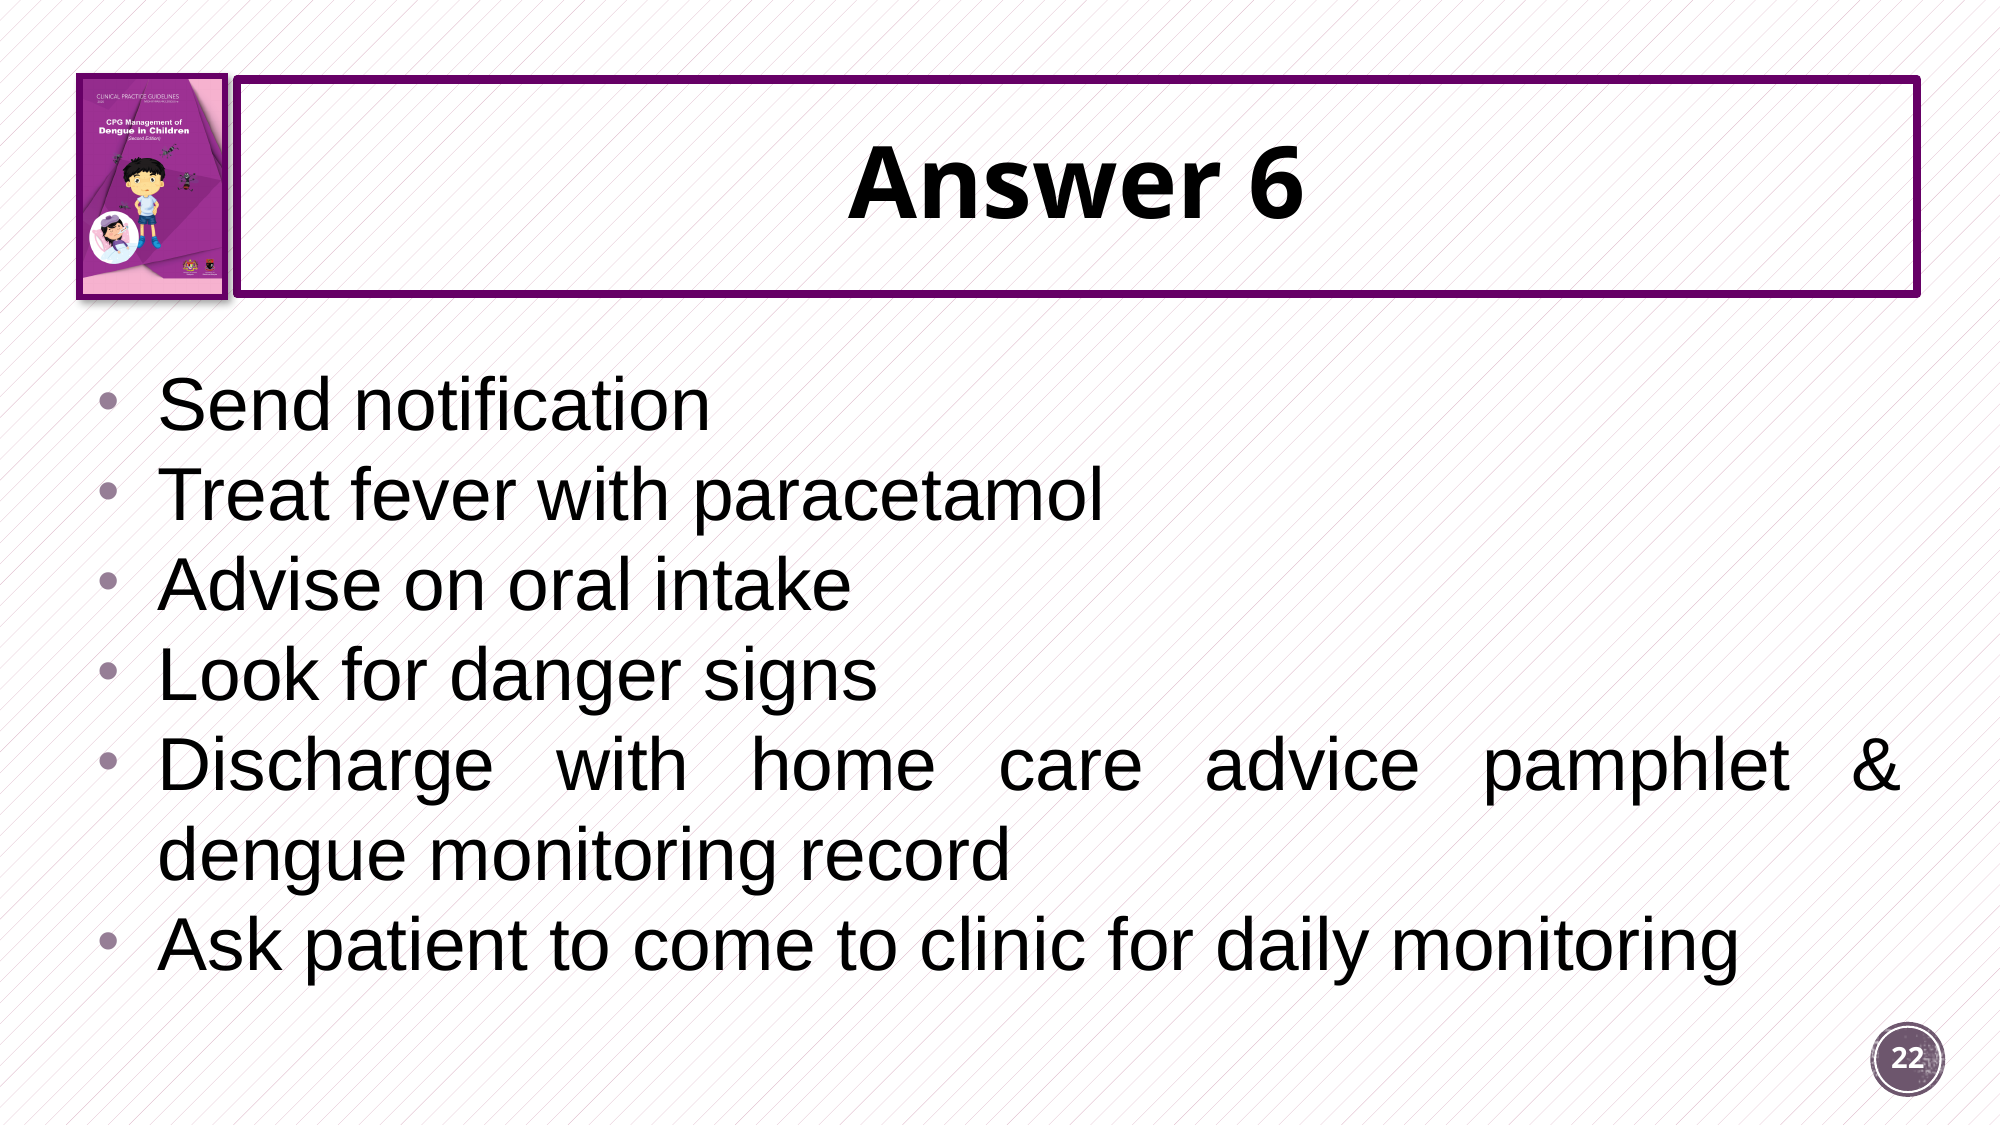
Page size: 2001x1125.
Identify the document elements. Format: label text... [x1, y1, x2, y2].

slide_number 22 [1855, 1028, 1961, 1089]
list Send notification Treat fever with paracetamol Advise on oral intake Look for danger signs Discharge with home care advice pamphlet & dengue monitoring record Ask patient to come to clinic for daily monitoring [82, 348, 1918, 1013]
picture [83, 79, 222, 294]
text_box Answer 6 [237, 79, 1918, 294]
